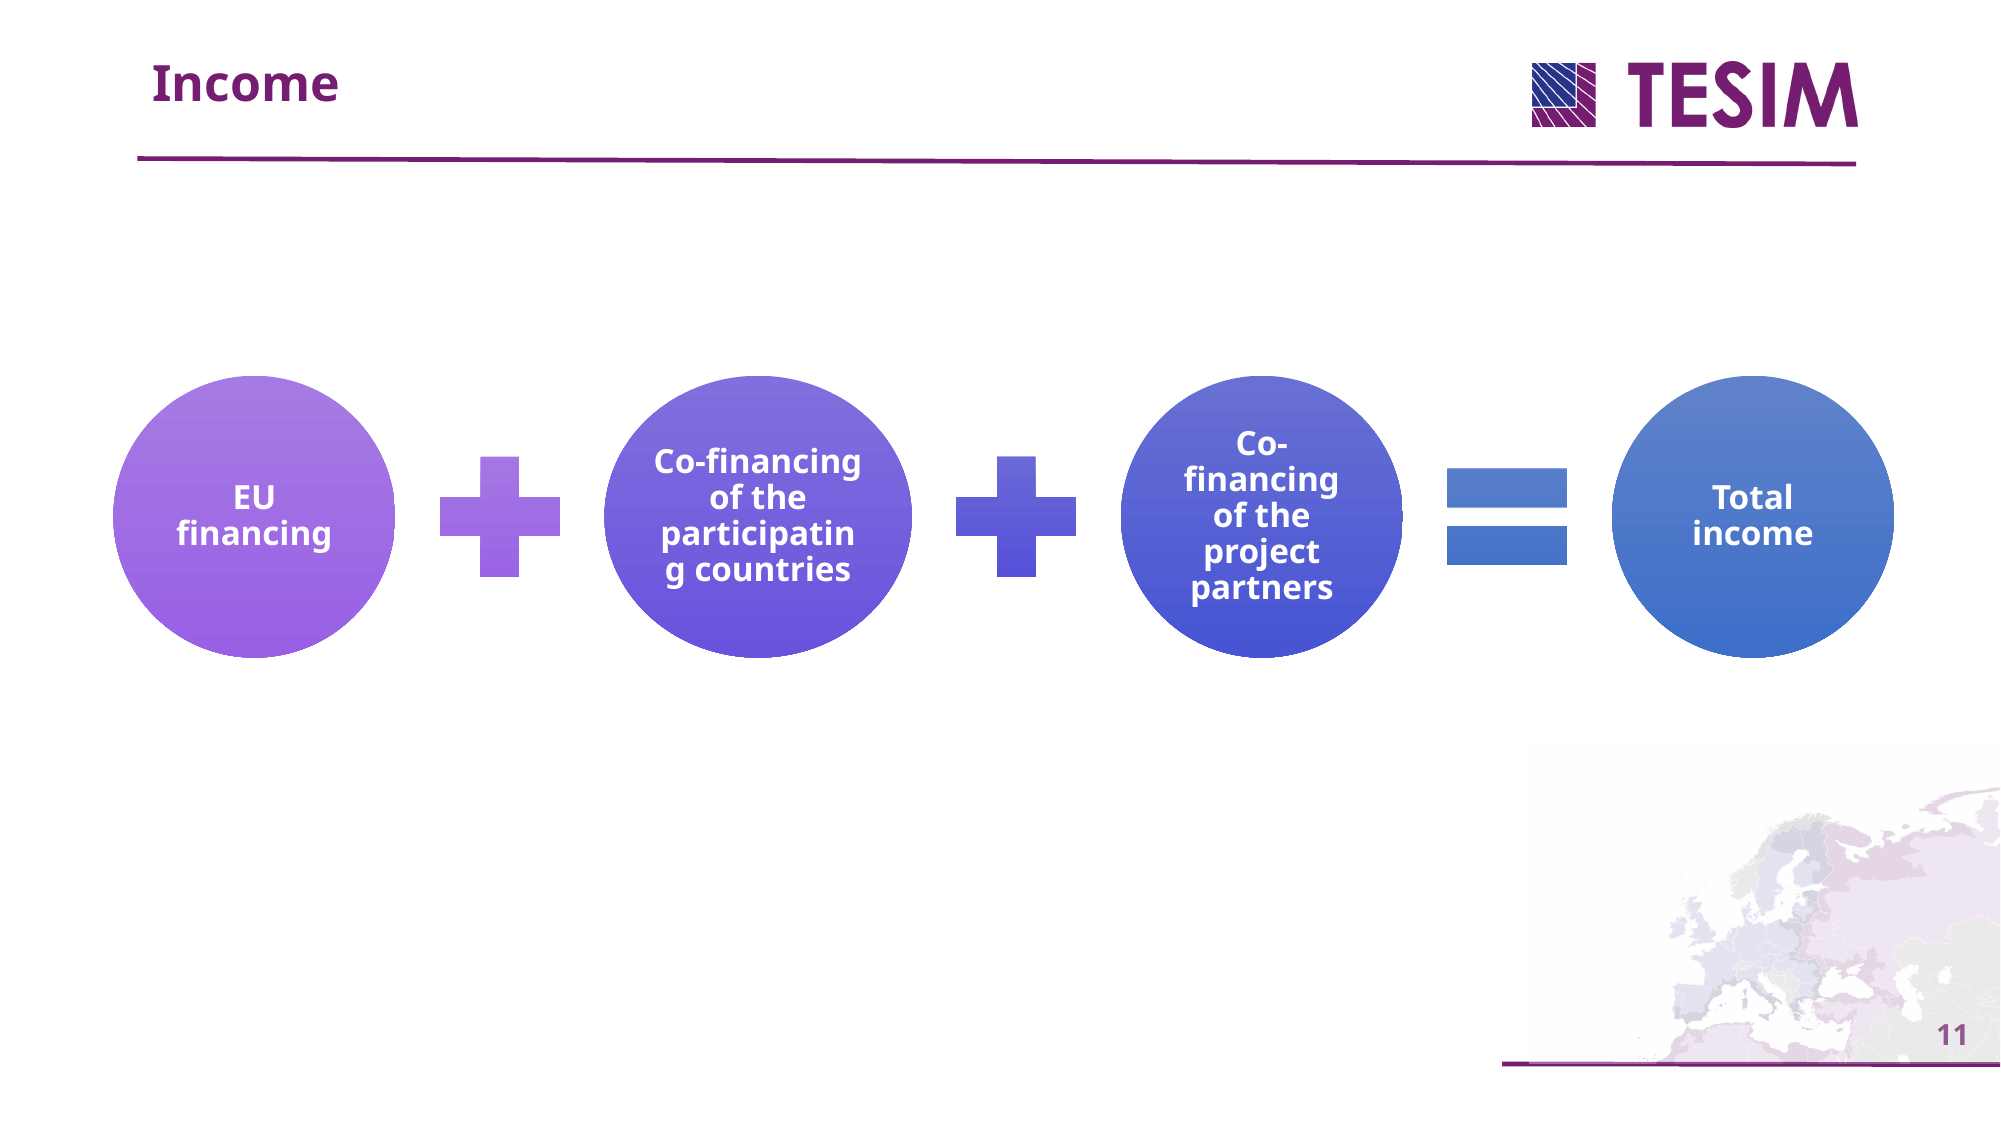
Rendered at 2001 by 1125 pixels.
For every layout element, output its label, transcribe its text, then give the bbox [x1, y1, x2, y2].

list Income [137, 51, 1597, 148]
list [112, 148, 1895, 885]
picture [1597, 61, 1858, 128]
